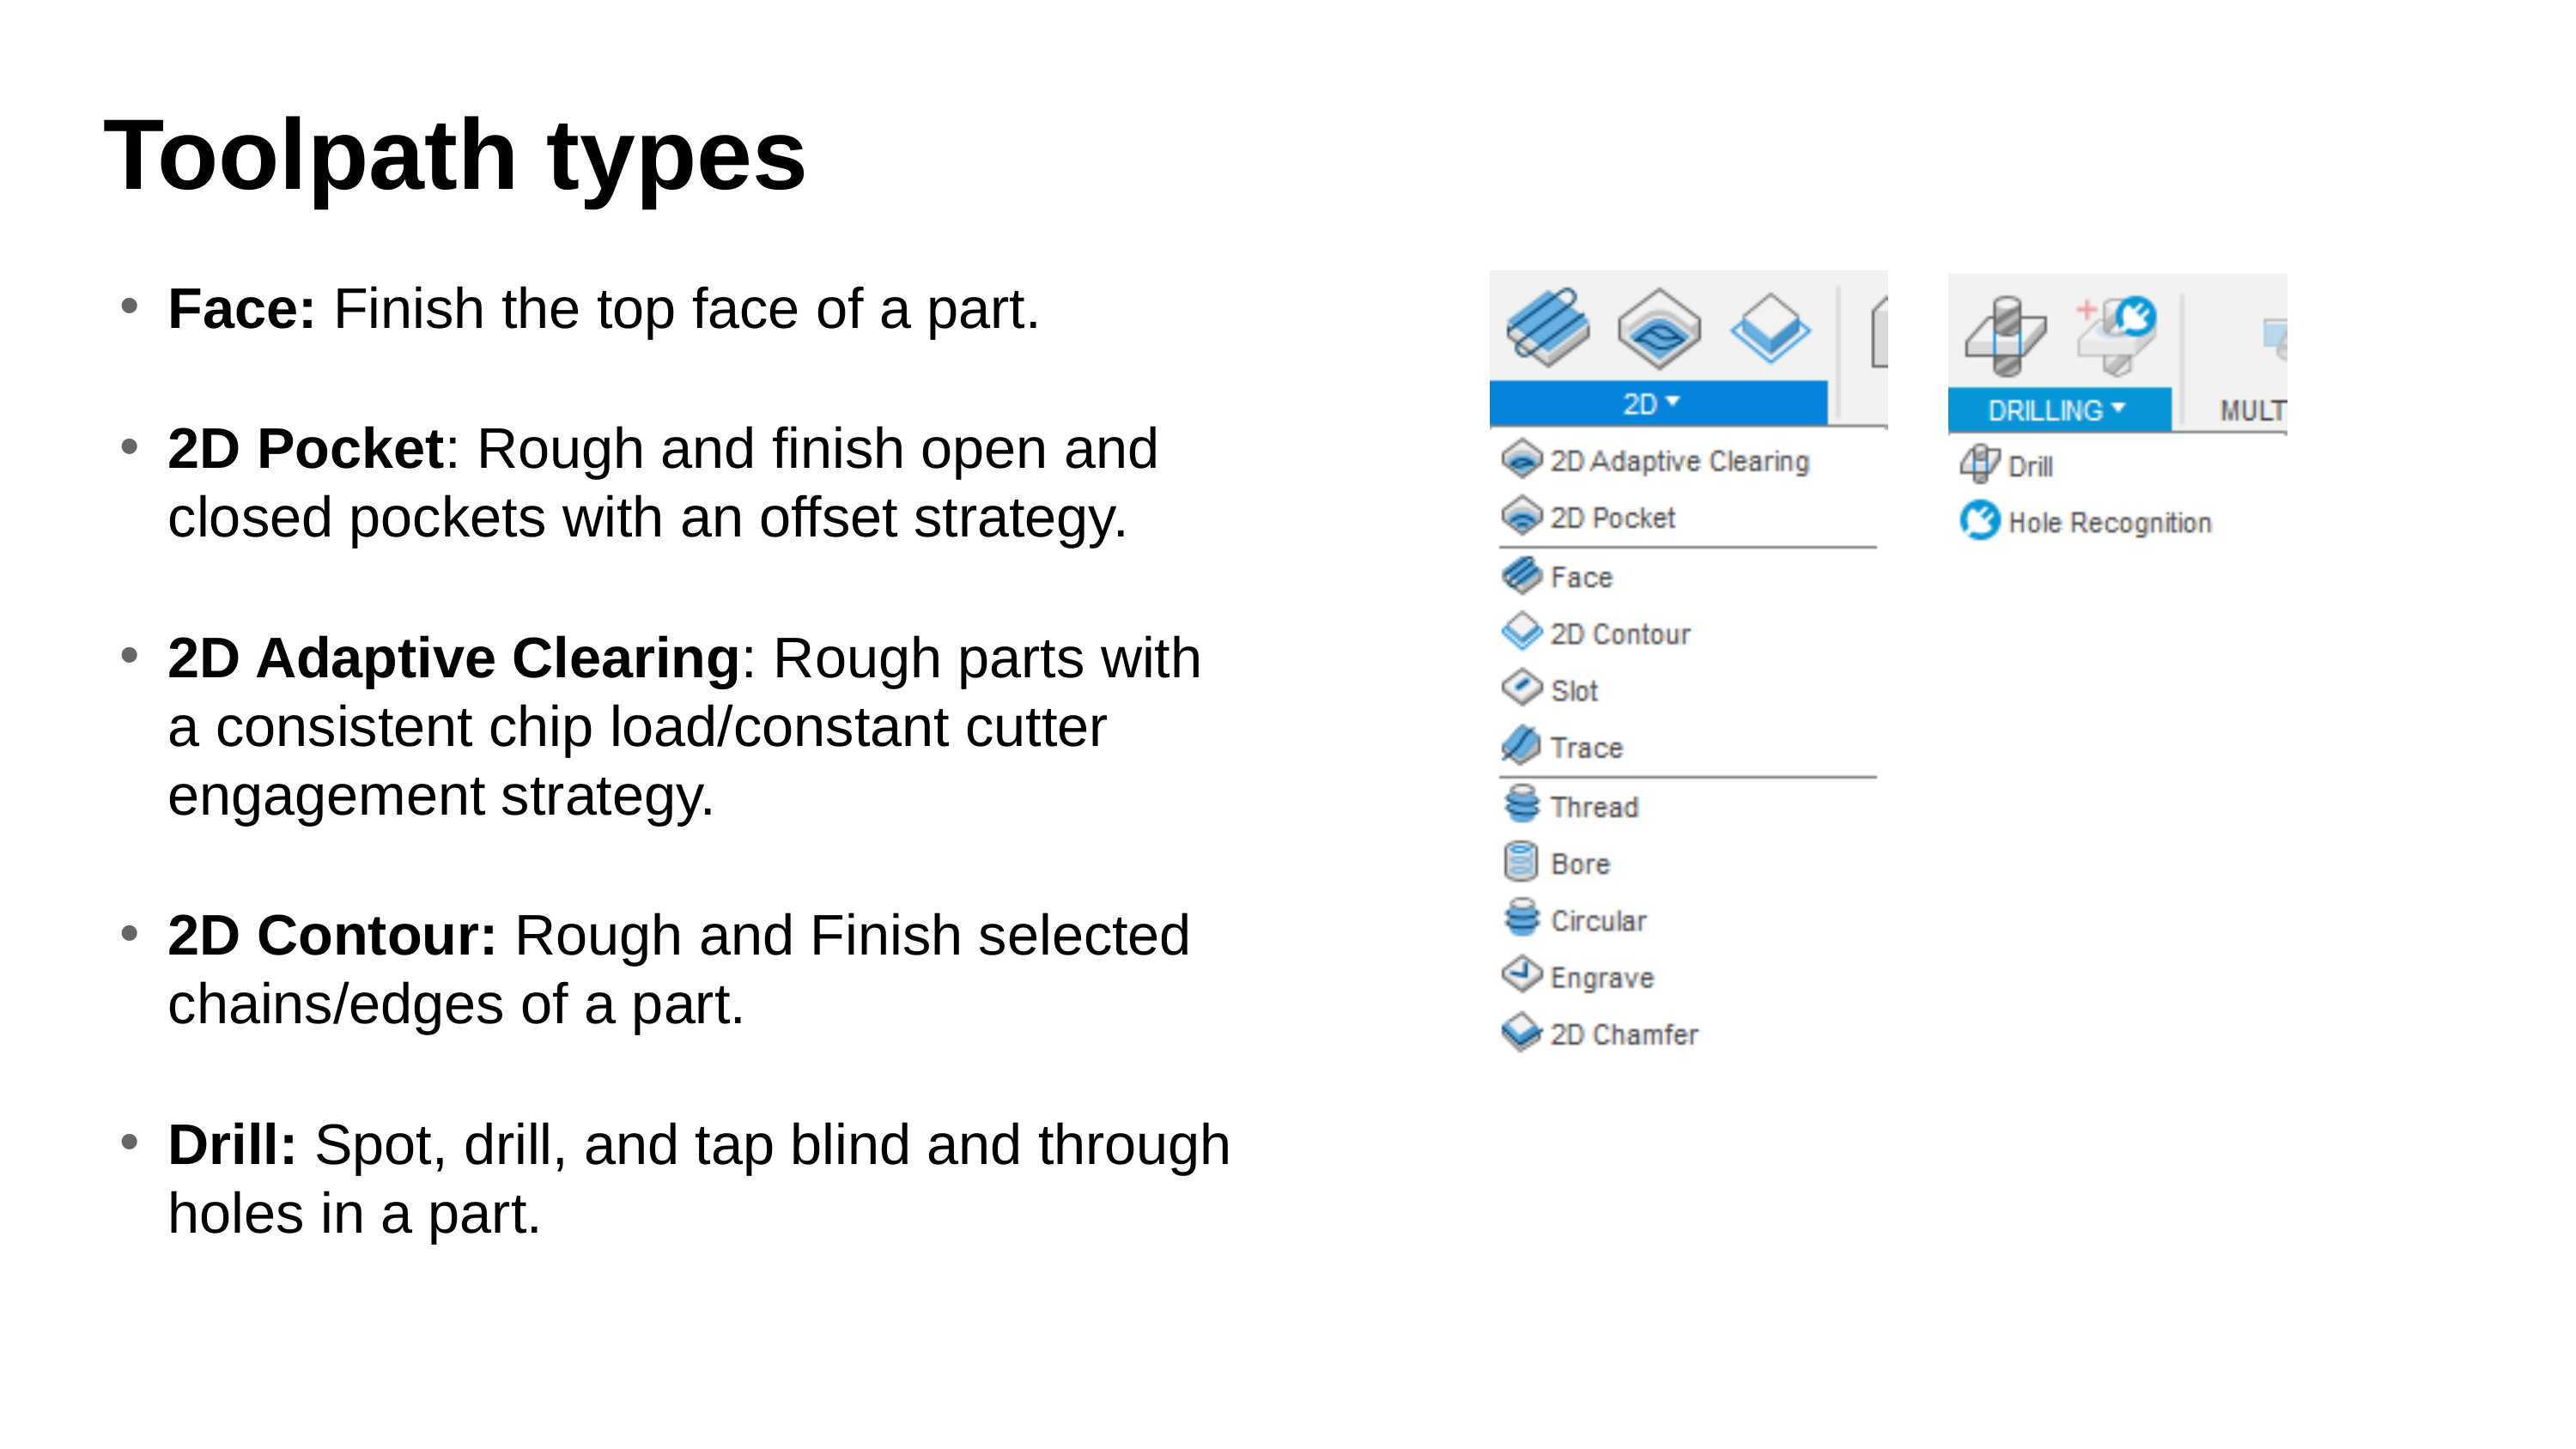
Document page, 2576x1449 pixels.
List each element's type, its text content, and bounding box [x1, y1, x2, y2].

title Toolpath types [103, 103, 2473, 345]
picture [1990, 400, 2044, 421]
list Face: Finish the top face of a part. 2D Pocket: Rough and finish open and closed pockets with an offset strategy. 2D Adaptive Clearing: Rough parts with a consistent chip load/constant cutter engagement strategy. 2D Contour: Rough and Finish selected chains/edges of a part. Drill: Spot, drill, and tap blind and through holes in a part. [103, 345, 1251, 1282]
picture [2047, 400, 2103, 421]
picture [2111, 403, 2126, 413]
picture [1490, 270, 1888, 1066]
picture [1948, 274, 2287, 555]
